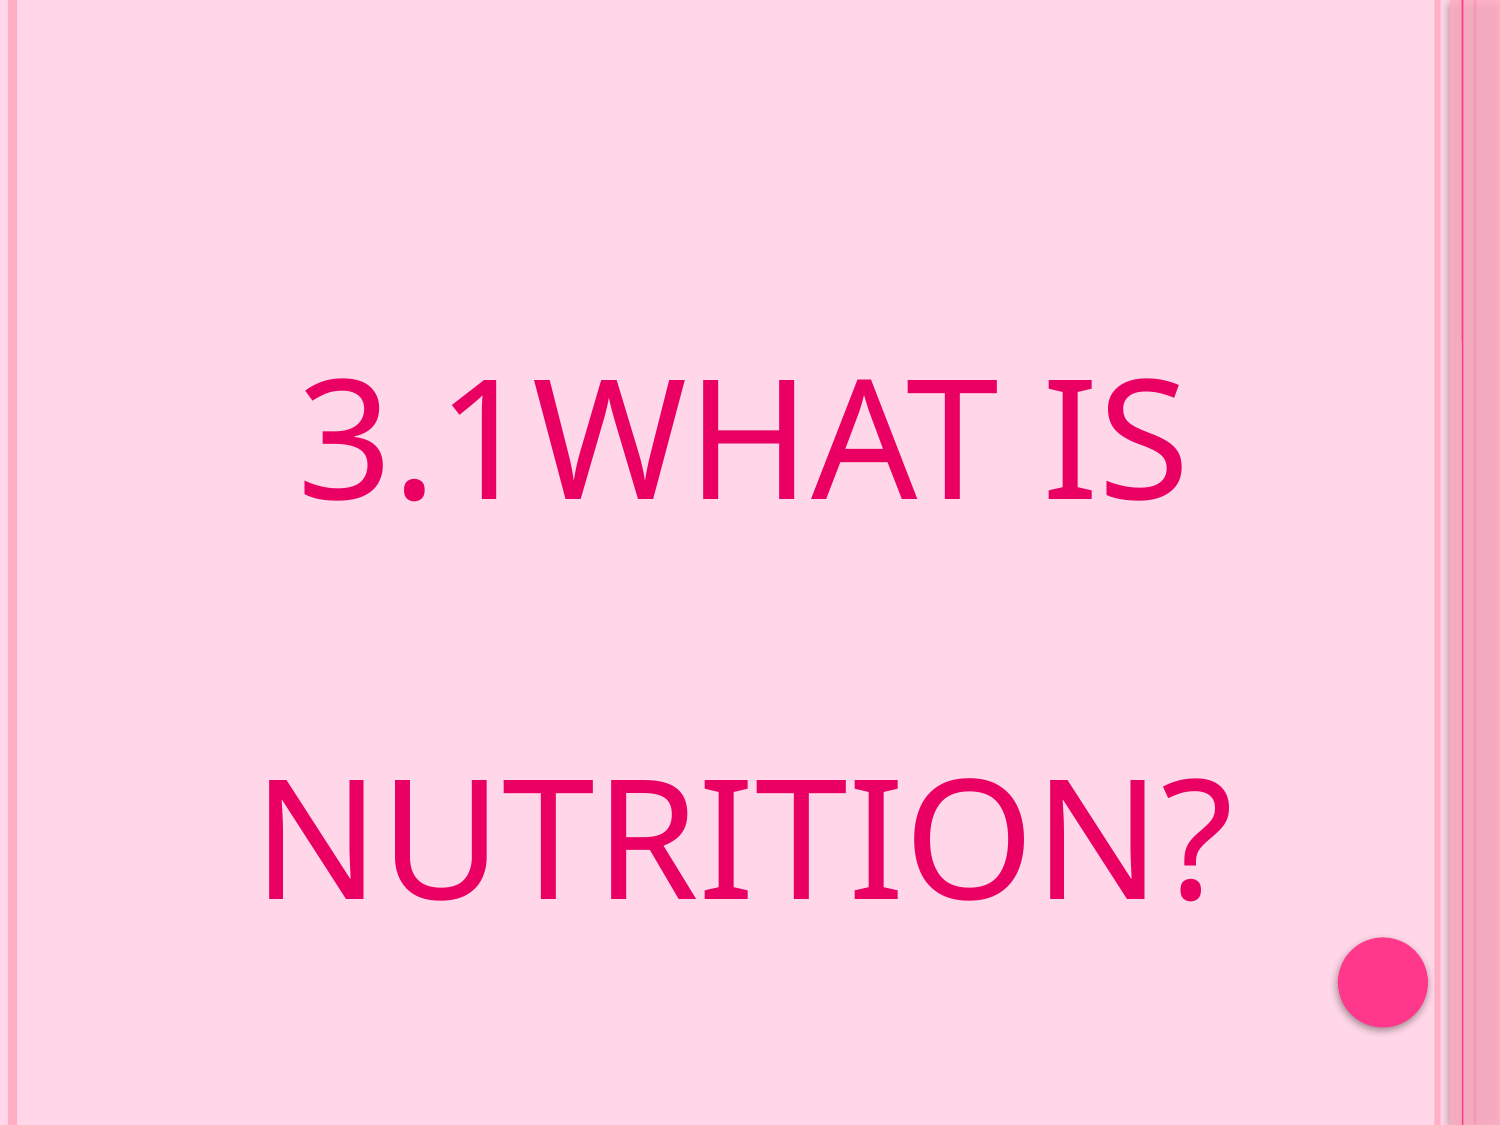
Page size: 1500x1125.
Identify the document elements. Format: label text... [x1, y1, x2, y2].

title 3.1WHAT IS NUTRITION? [41, 45, 1447, 941]
